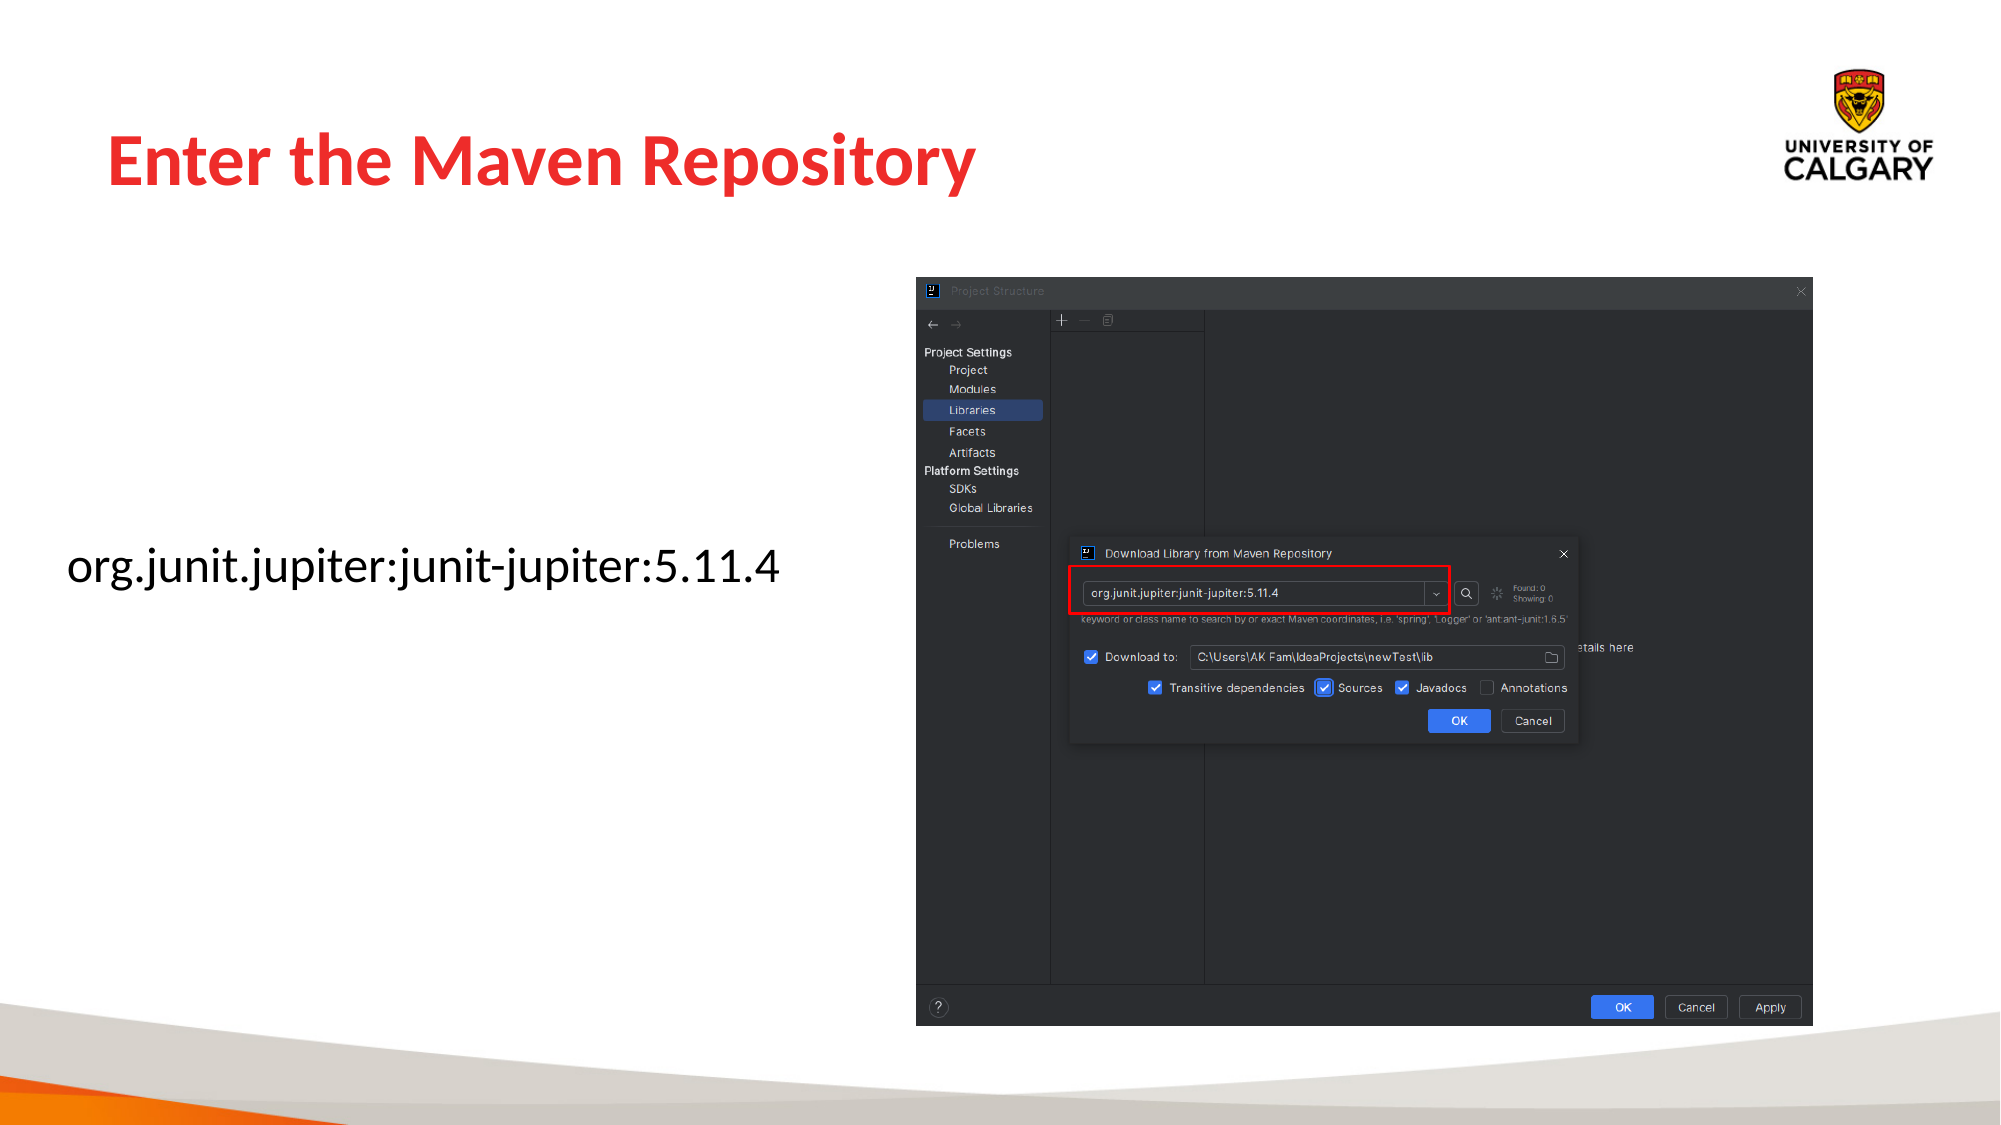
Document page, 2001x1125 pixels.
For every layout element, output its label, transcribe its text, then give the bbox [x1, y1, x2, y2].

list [916, 277, 1813, 1026]
text_box org.junit.jupiter:junit-jupiter:5.11.4 [52, 524, 867, 600]
title Enter the Maven Repository [92, 76, 1688, 246]
picture [0, 0, 2001, 1125]
